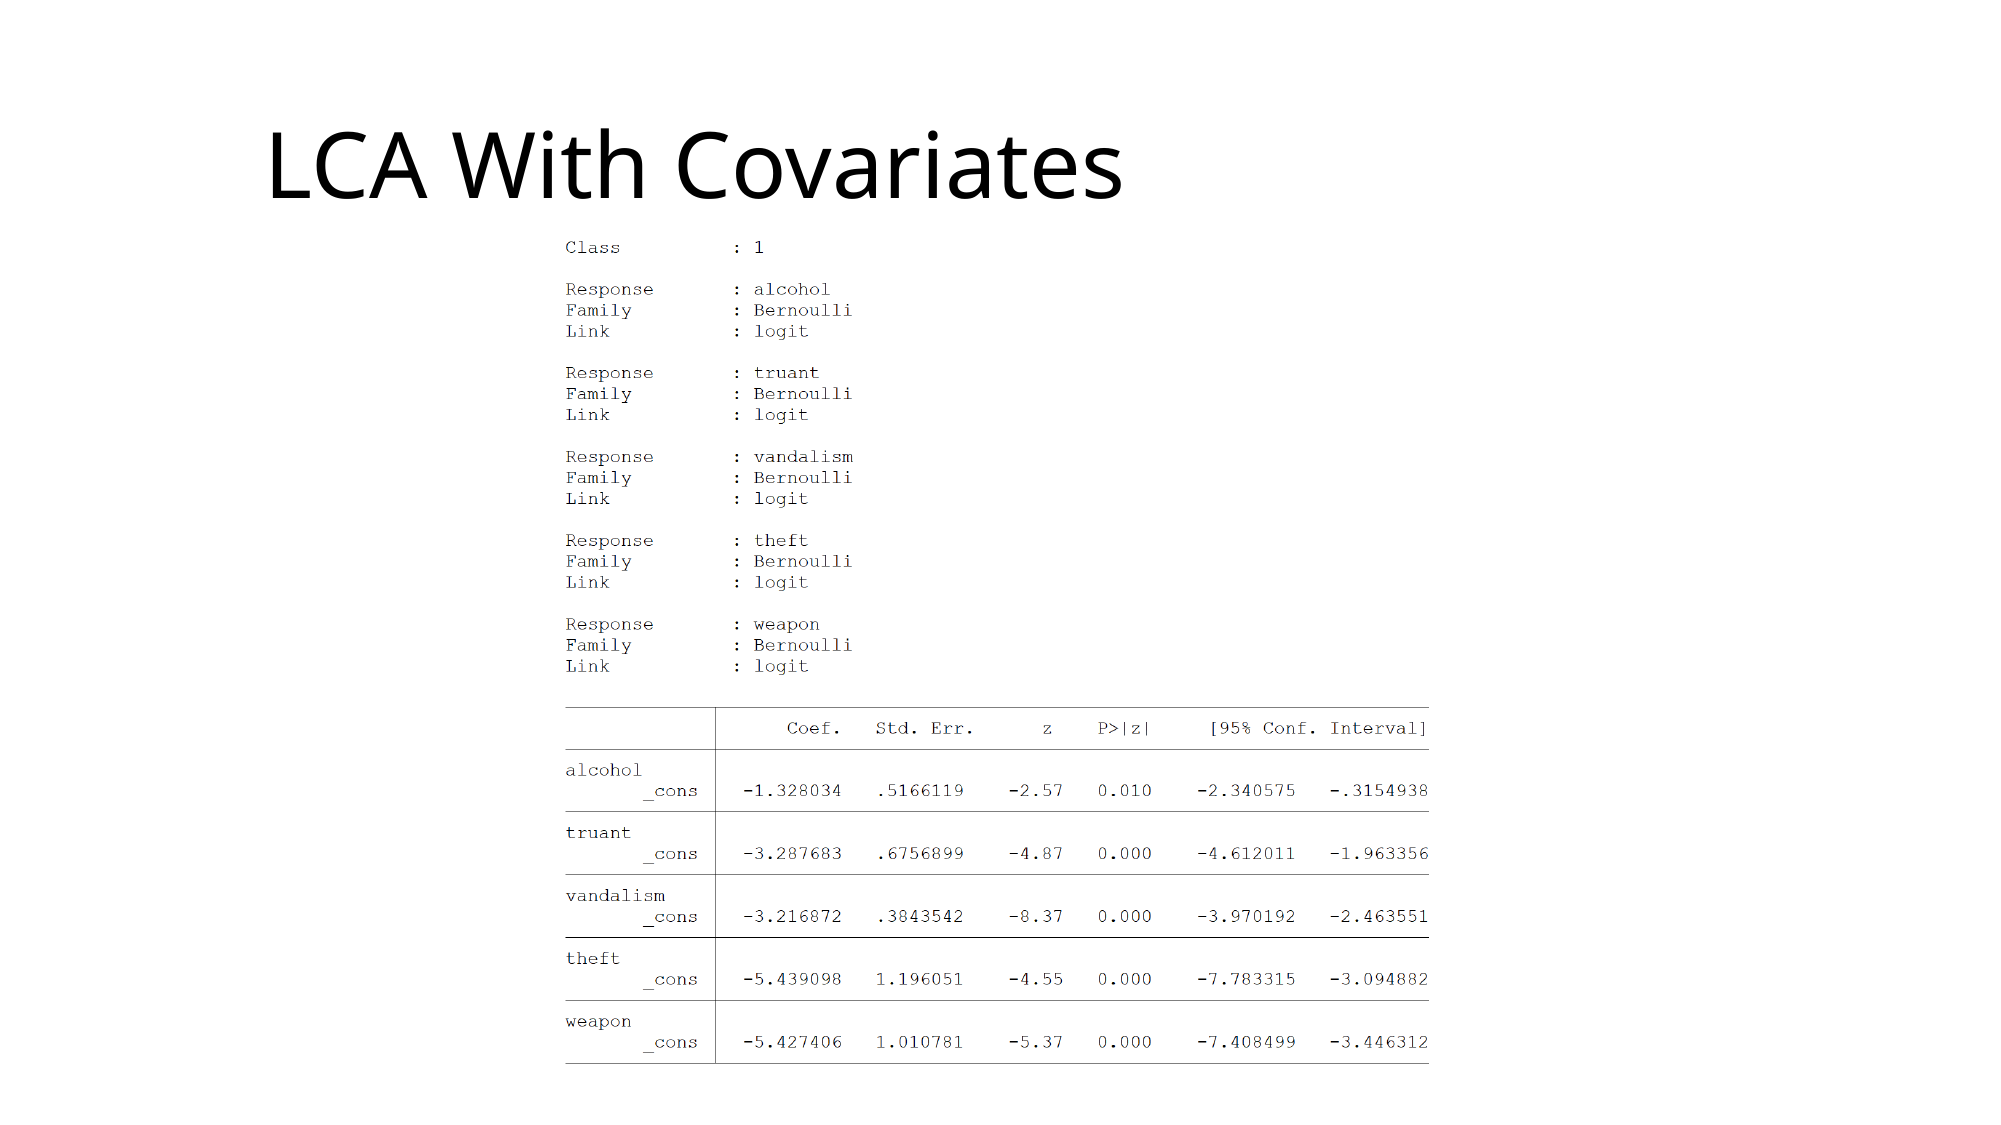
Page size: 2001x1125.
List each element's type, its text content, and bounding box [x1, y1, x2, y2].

title LCA With Covariates [249, 99, 1750, 238]
picture [559, 237, 1441, 1073]
